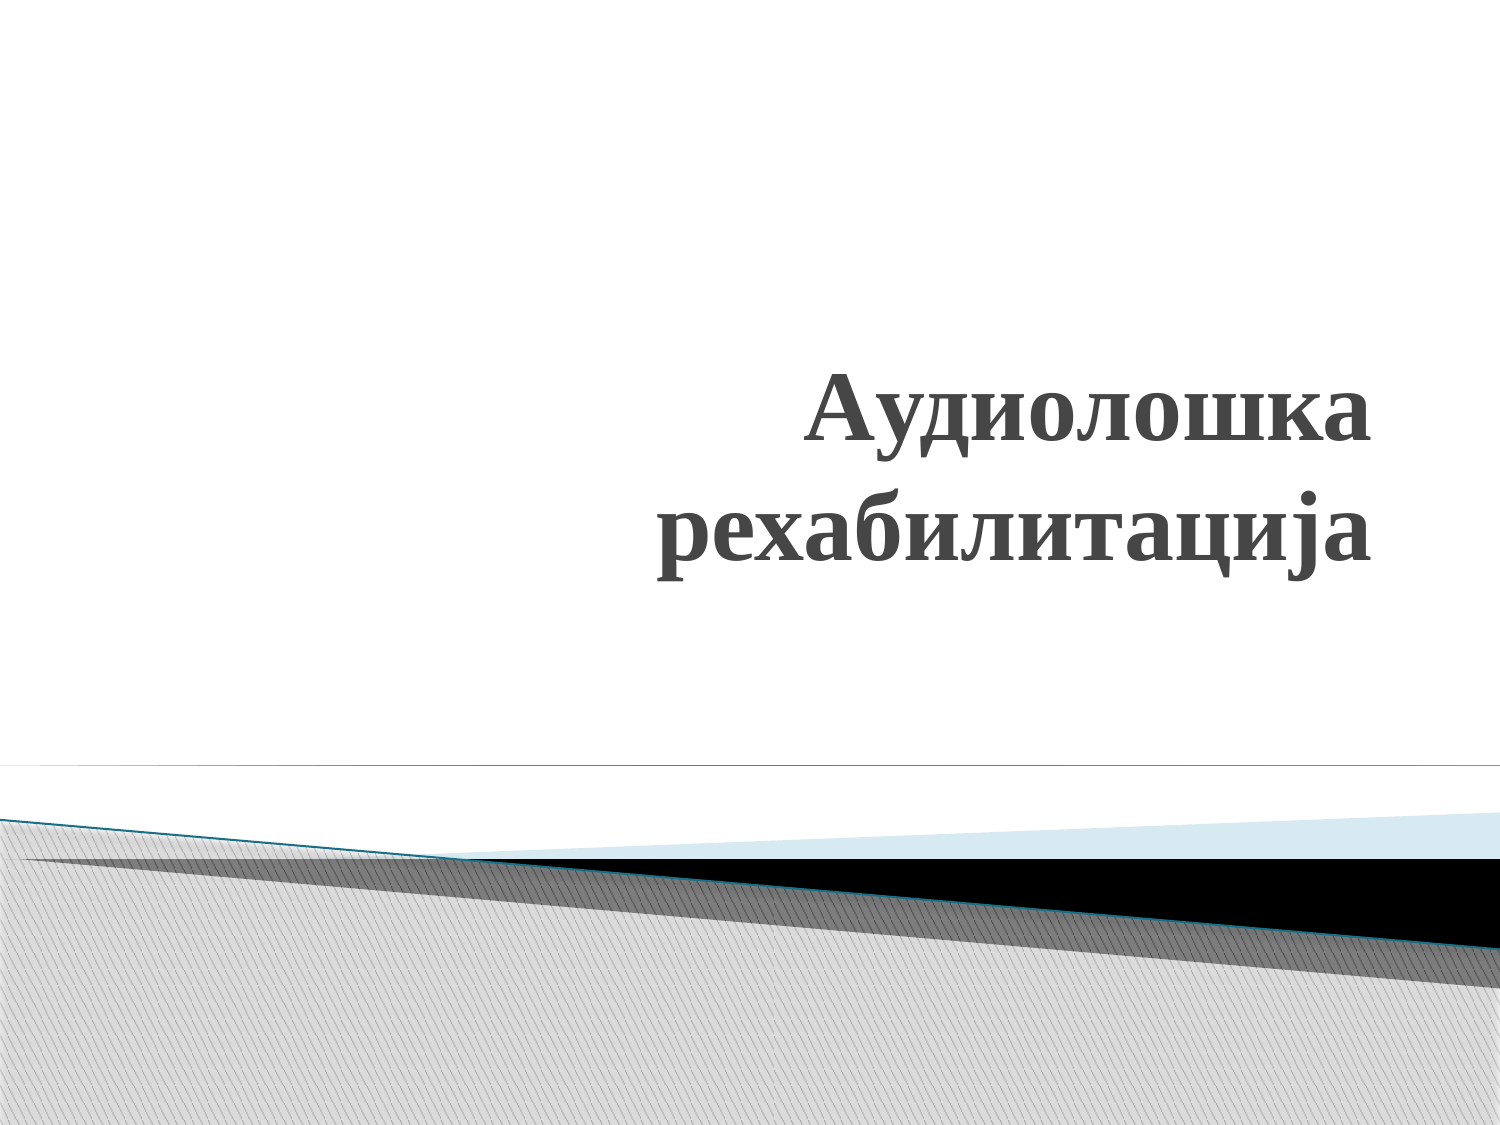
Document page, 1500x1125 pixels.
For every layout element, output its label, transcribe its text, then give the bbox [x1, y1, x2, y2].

title Aудиолошка рехабилитација [112, 287, 1388, 588]
picture [5, 859, 1500, 989]
